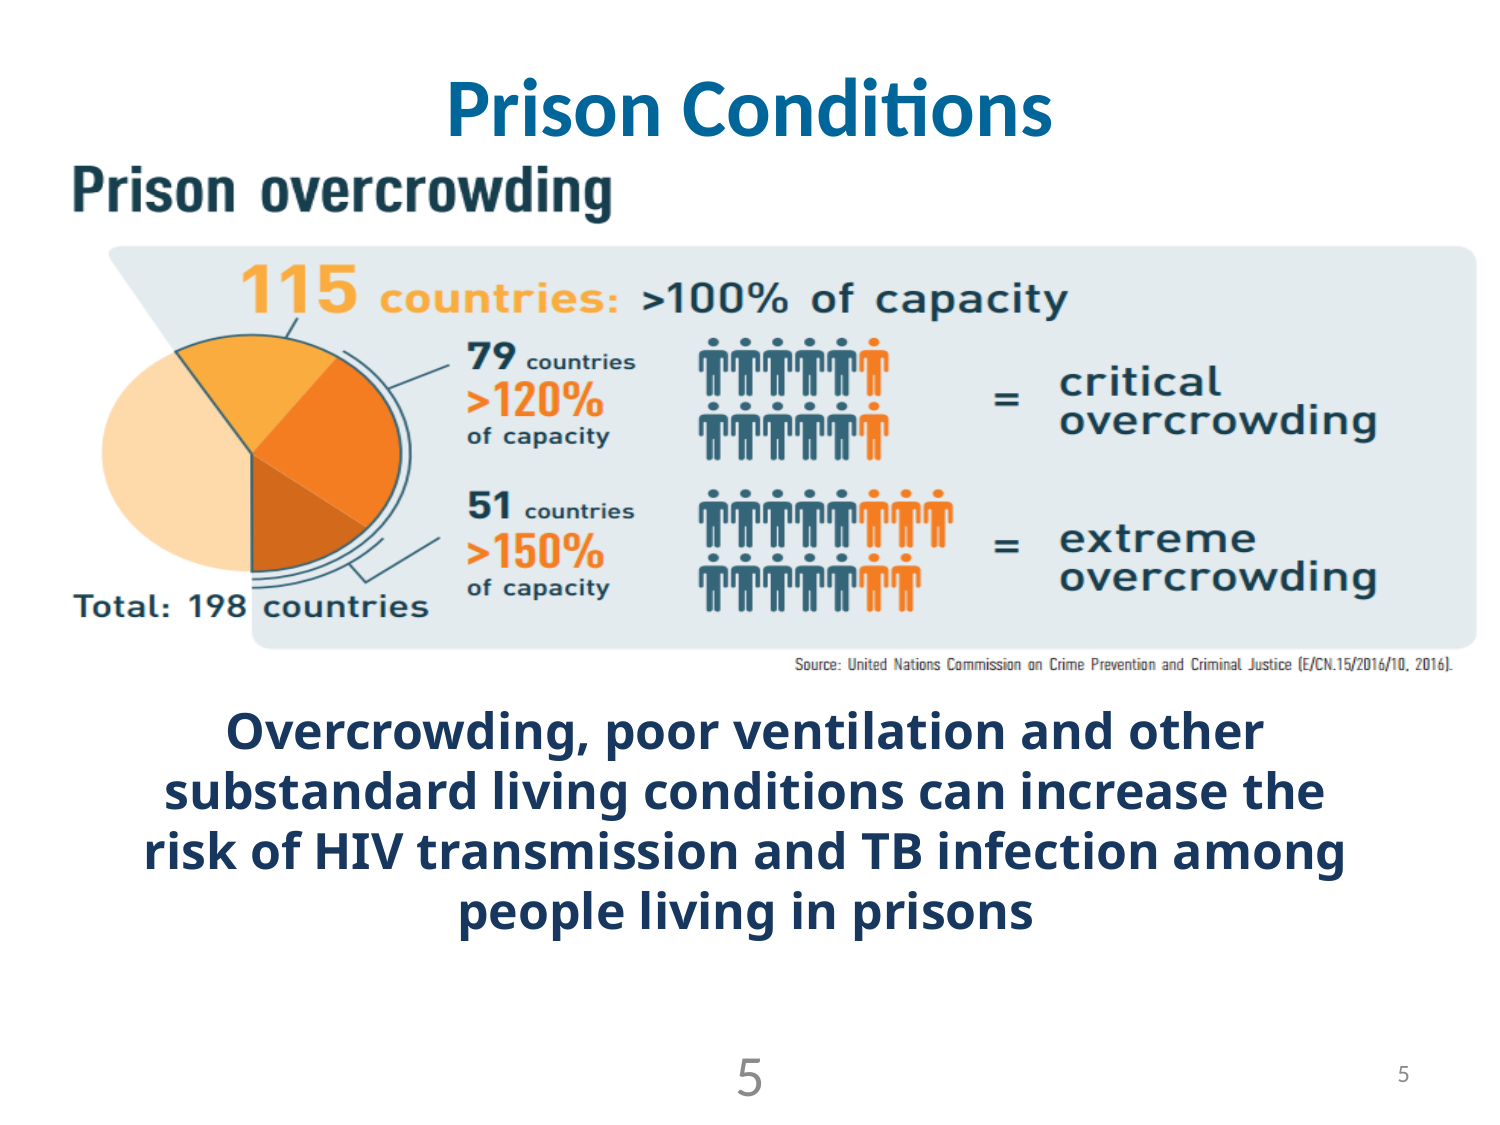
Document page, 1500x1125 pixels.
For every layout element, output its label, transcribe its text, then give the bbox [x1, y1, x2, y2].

title Prison Conditions [75, 45, 1425, 135]
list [0, 136, 1500, 693]
slide_number 5 [1074, 1042, 1425, 1103]
footer 5 [512, 1042, 988, 1103]
text_box Overcrowding, poor ventilation and other substandard living conditions can increase the risk of HIV transmission and TB infection among people living in prisons [125, 702, 1366, 948]
